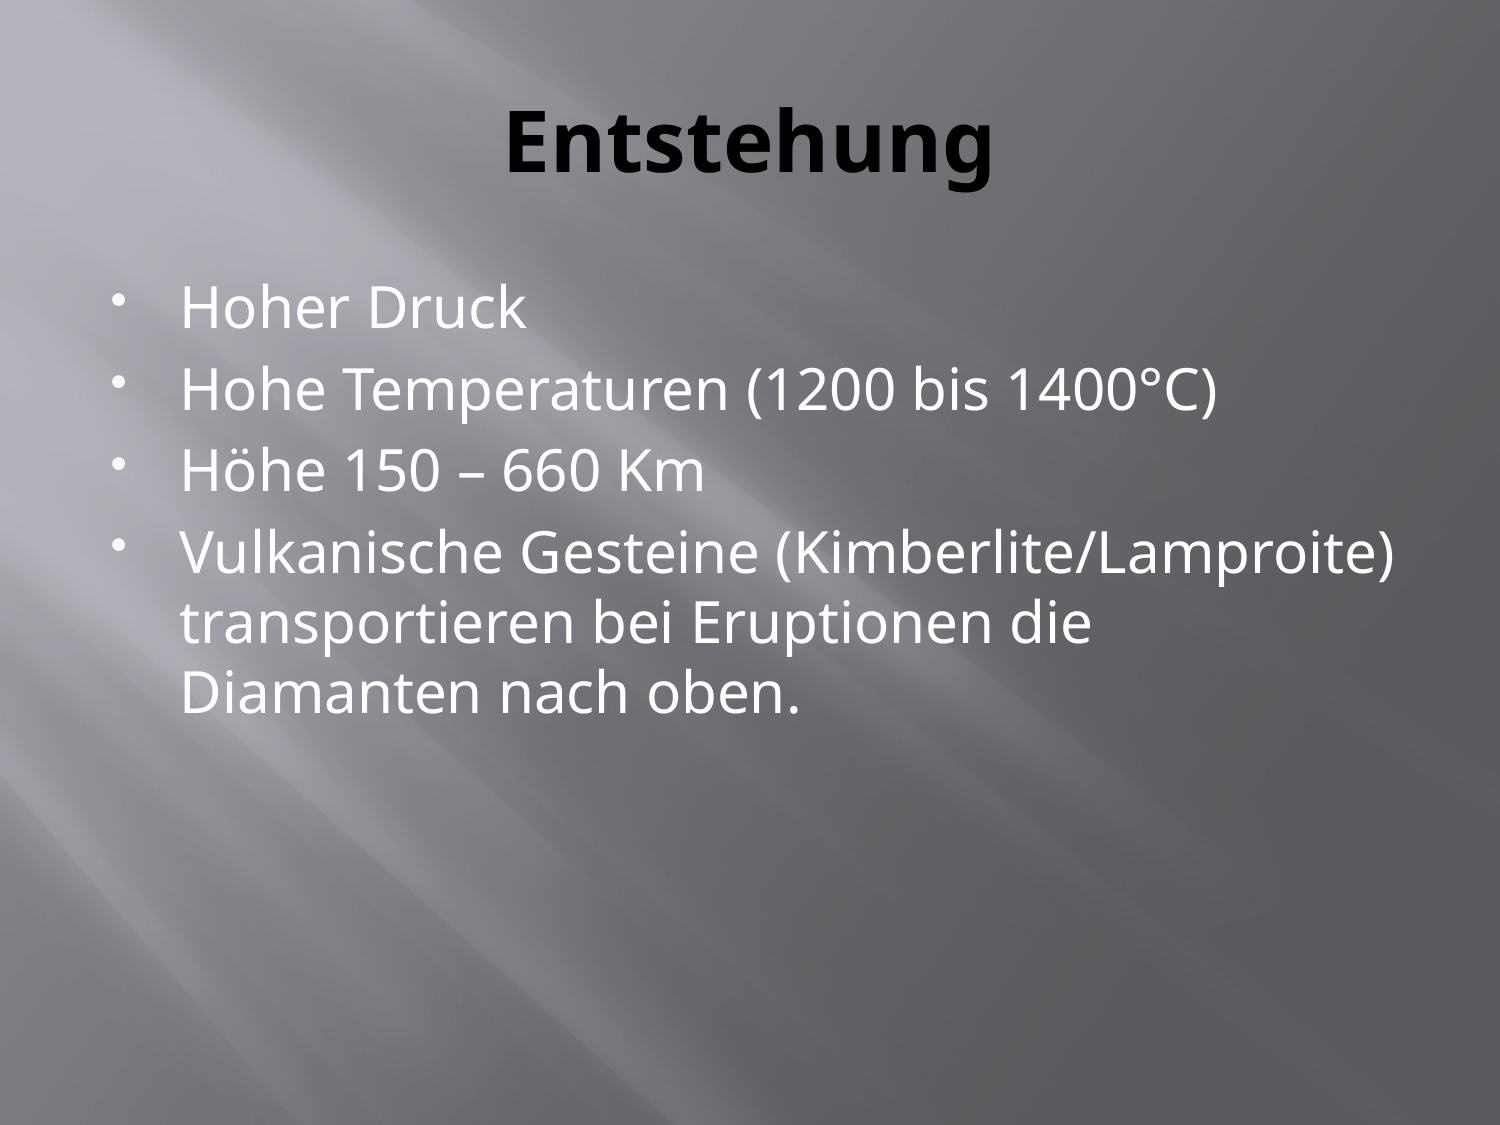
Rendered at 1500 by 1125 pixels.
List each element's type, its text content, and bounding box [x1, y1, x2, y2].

list Hoher Druck Hohe Temperaturen (1200 bis 1400°C) Höhe 150 – 660 Km Vulkanische Gesteine (Kimberlite/Lamproite) transportieren bei Eruptionen die Diamanten nach oben. [75, 262, 1425, 1035]
title Entstehung [75, 45, 1425, 233]
